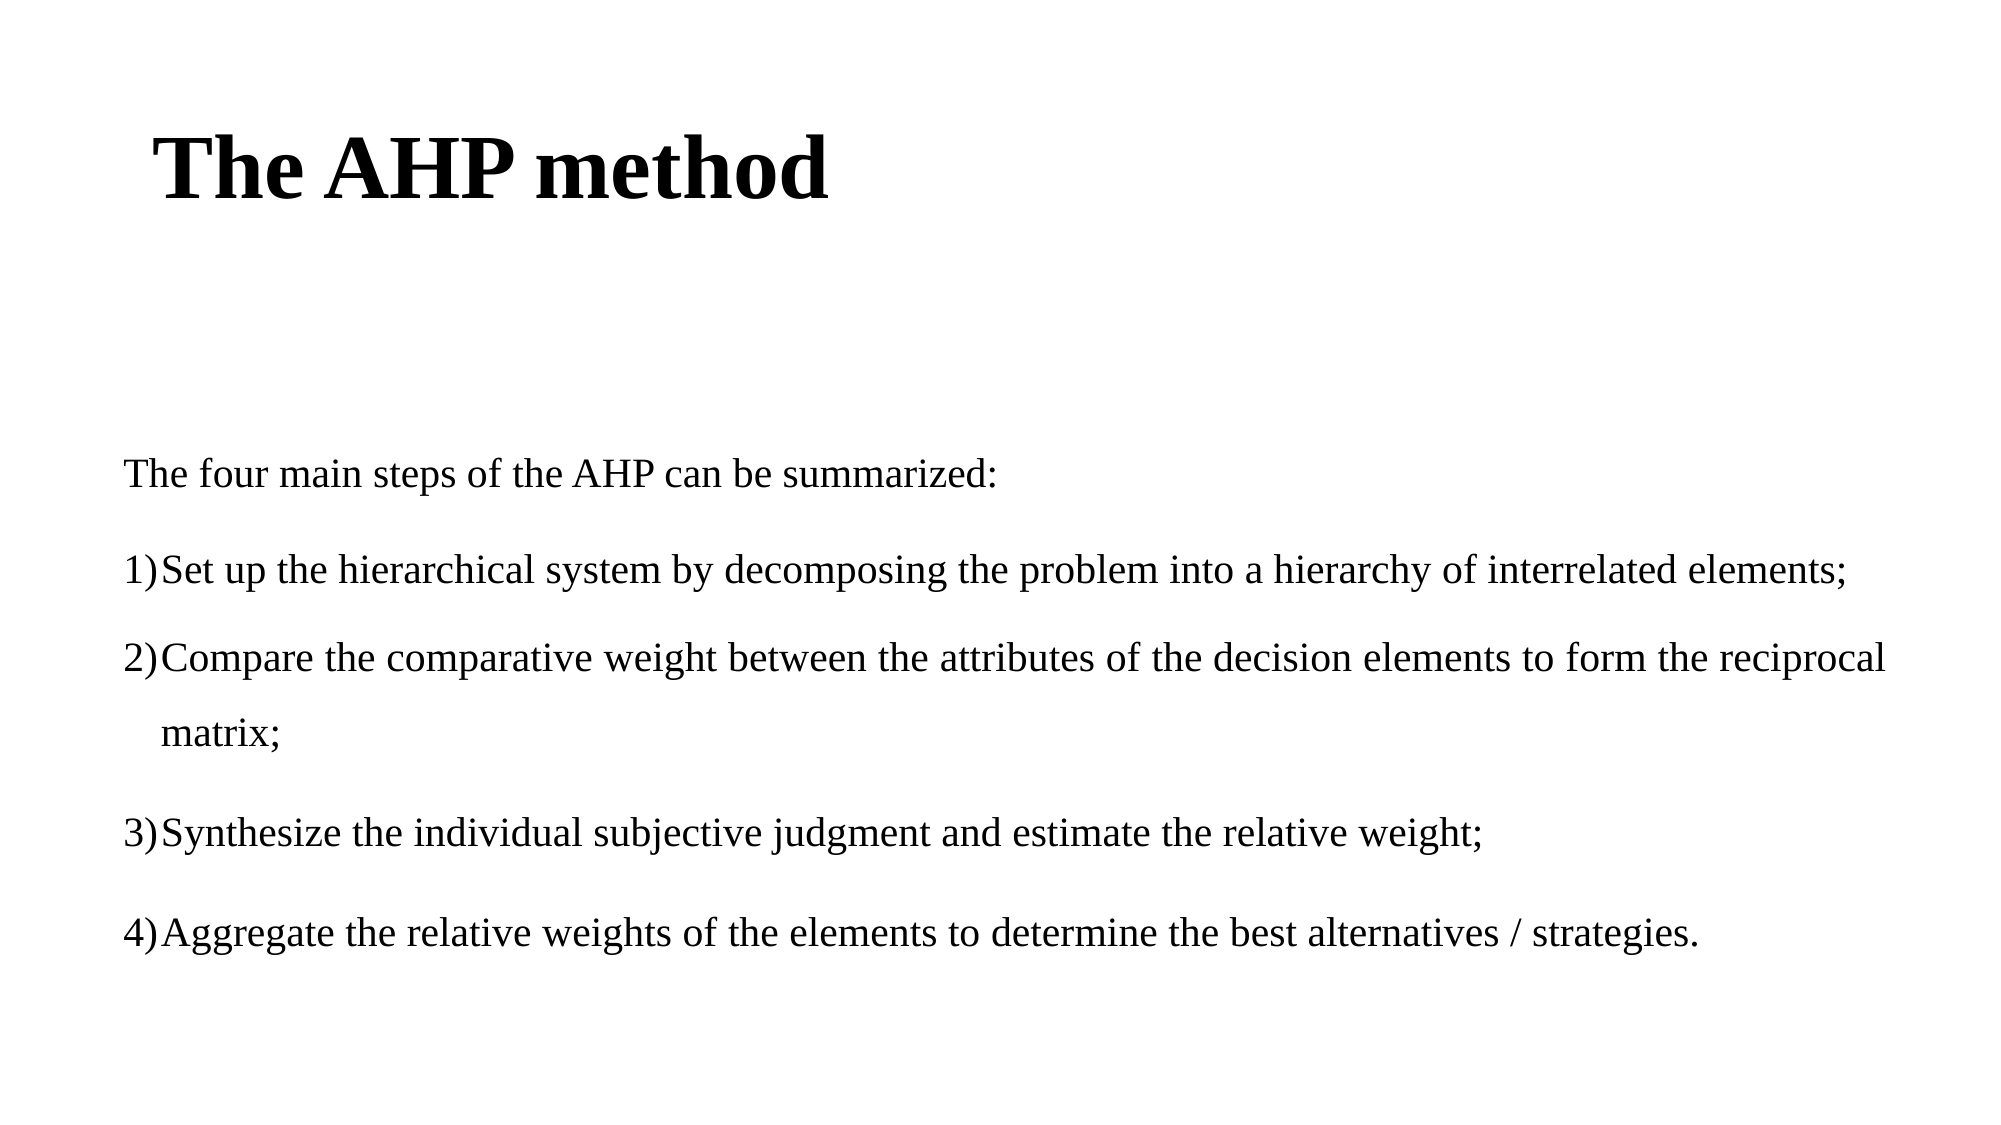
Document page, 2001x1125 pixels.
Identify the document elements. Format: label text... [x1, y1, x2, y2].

title The AHP method [137, 59, 1863, 278]
list The four main steps of the AHP can be summarized: Set up the hierarchical system by decomposing the problem into a hierarchy of interrelated elements; Compare the comparative weight between the attributes of the decision elements to form the reciprocal matrix; Synthesize the individual subjective judgment and estimate the relative weight; Aggregate the relative weights of the elements to determine the best alternatives / strategies. [108, 413, 1904, 974]
